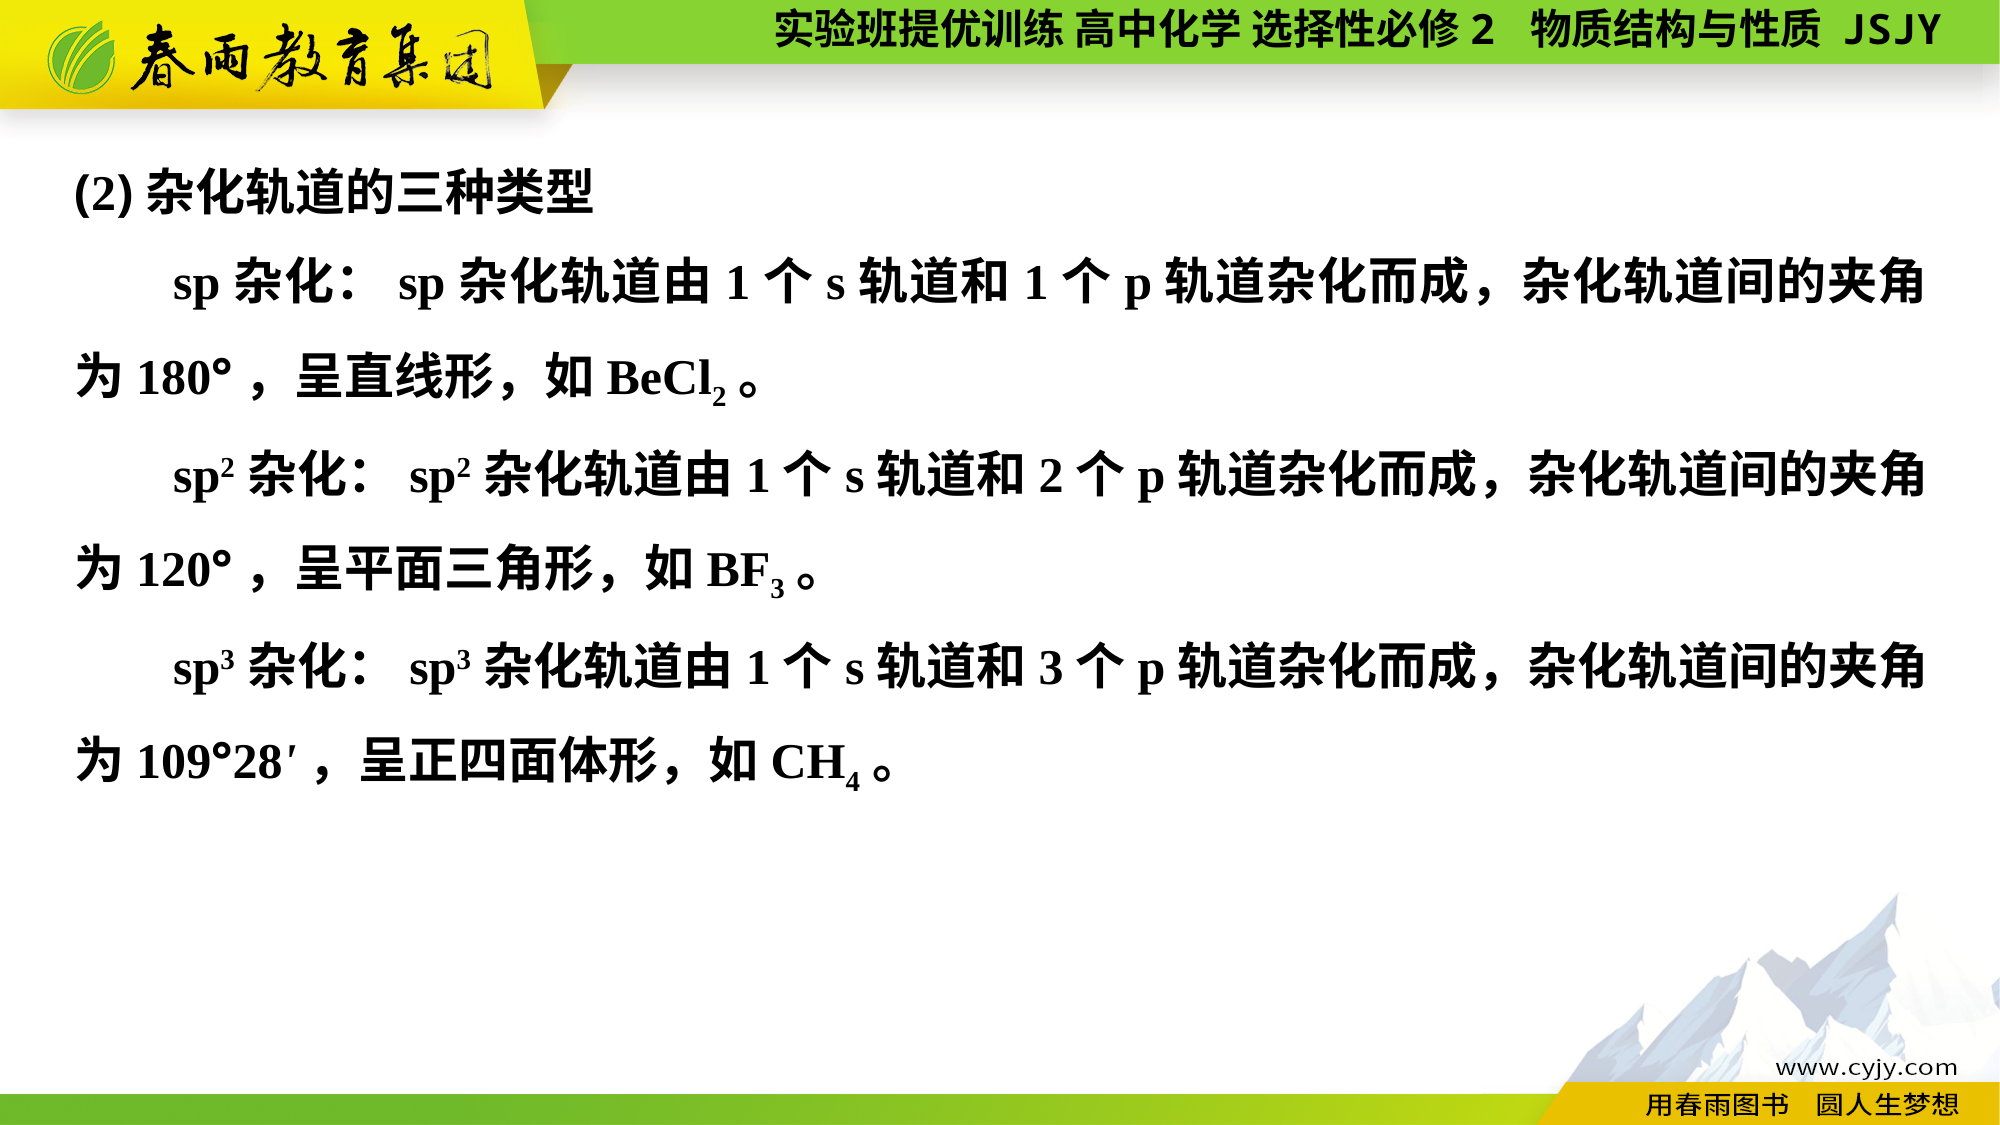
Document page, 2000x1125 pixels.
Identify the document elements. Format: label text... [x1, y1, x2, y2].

picture [0, 0, 2000, 1125]
list (2)杂化轨道的三种类型 sp杂化：sp杂化轨道由1个s轨道和1个p轨道杂化而成，杂化轨道间的夹角为180°，呈直线形，如BeCl2。 sp2杂化：sp2杂化轨道由1个s轨道和2个p轨道杂化而成，杂化轨道间的夹角为120°，呈平面三角形，如BF3。 sp3杂化：sp3杂化轨道由1个s轨道和3个p轨道杂化而成，杂化轨道间的夹角为109°28'，呈正四面体形，如CH4。 [59, 122, 1944, 774]
